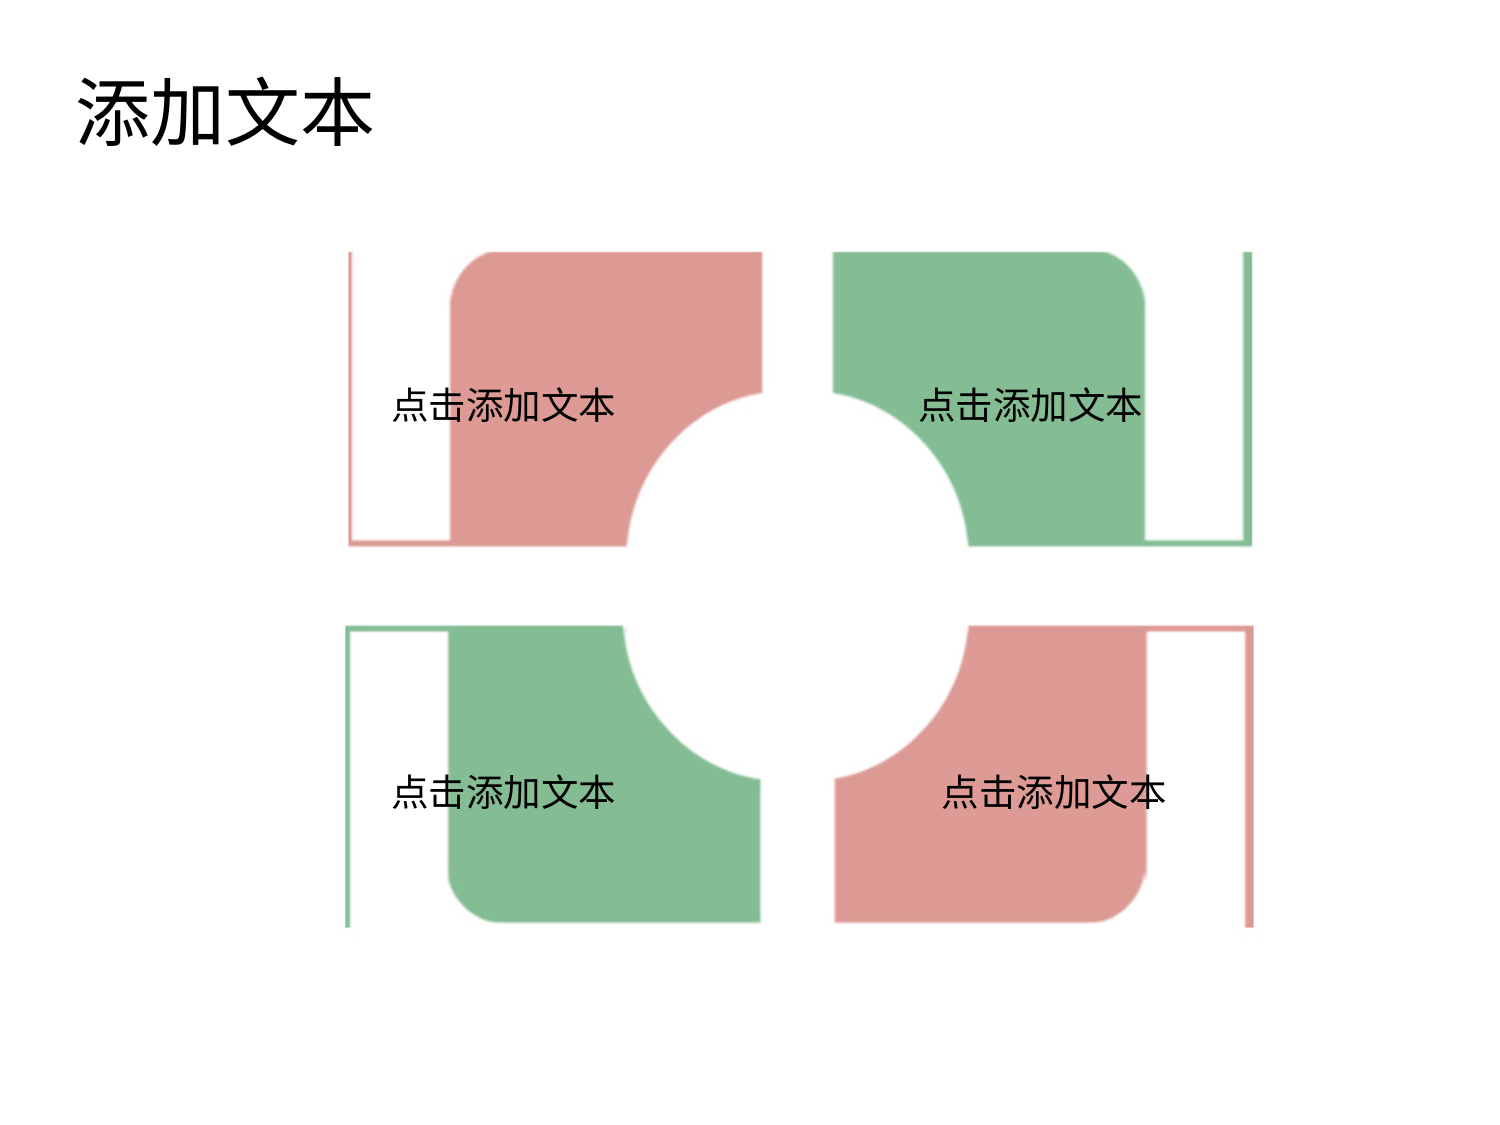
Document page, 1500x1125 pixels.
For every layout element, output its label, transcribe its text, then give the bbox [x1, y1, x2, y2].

text_box 点击添加文本 [376, 761, 632, 822]
text_box 点击添加文本 [376, 374, 632, 435]
text_box 点击添加文本 [927, 761, 1182, 822]
text_box 点击添加文本 [903, 374, 1159, 435]
text_box 添加文本 [60, 58, 391, 164]
picture [0, 0, 1500, 1125]
